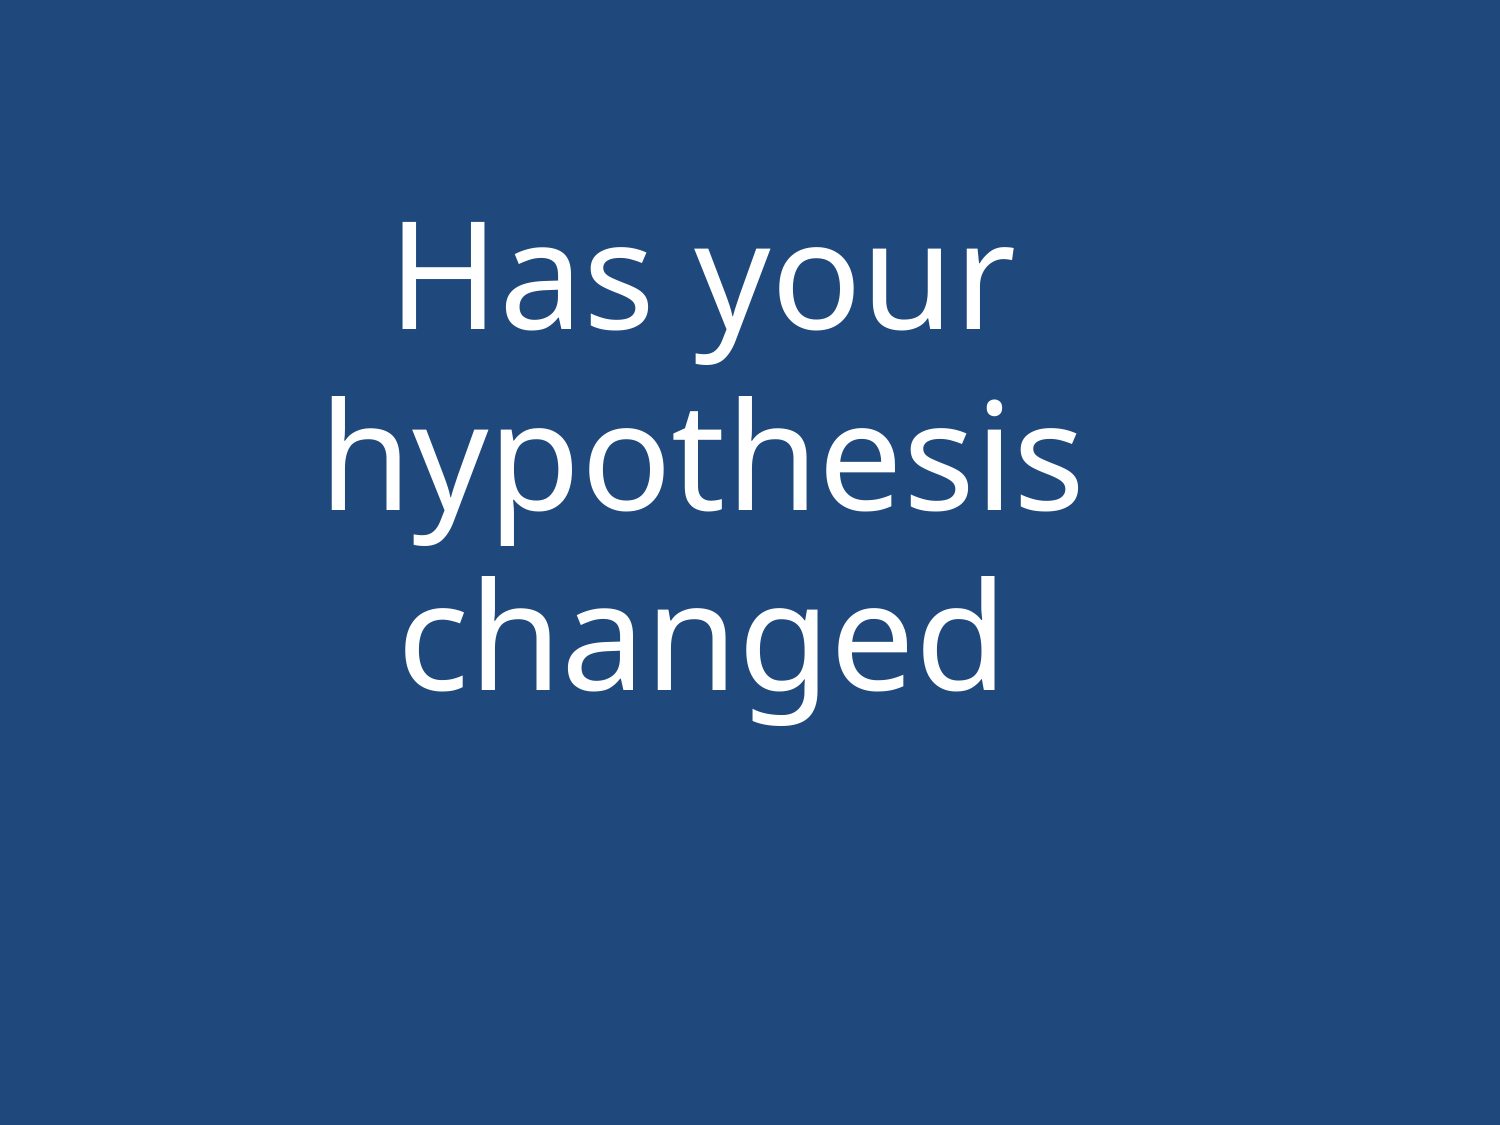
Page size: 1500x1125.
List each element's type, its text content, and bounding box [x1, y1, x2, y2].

text_box Has your hypothesis changed [123, 172, 1282, 728]
